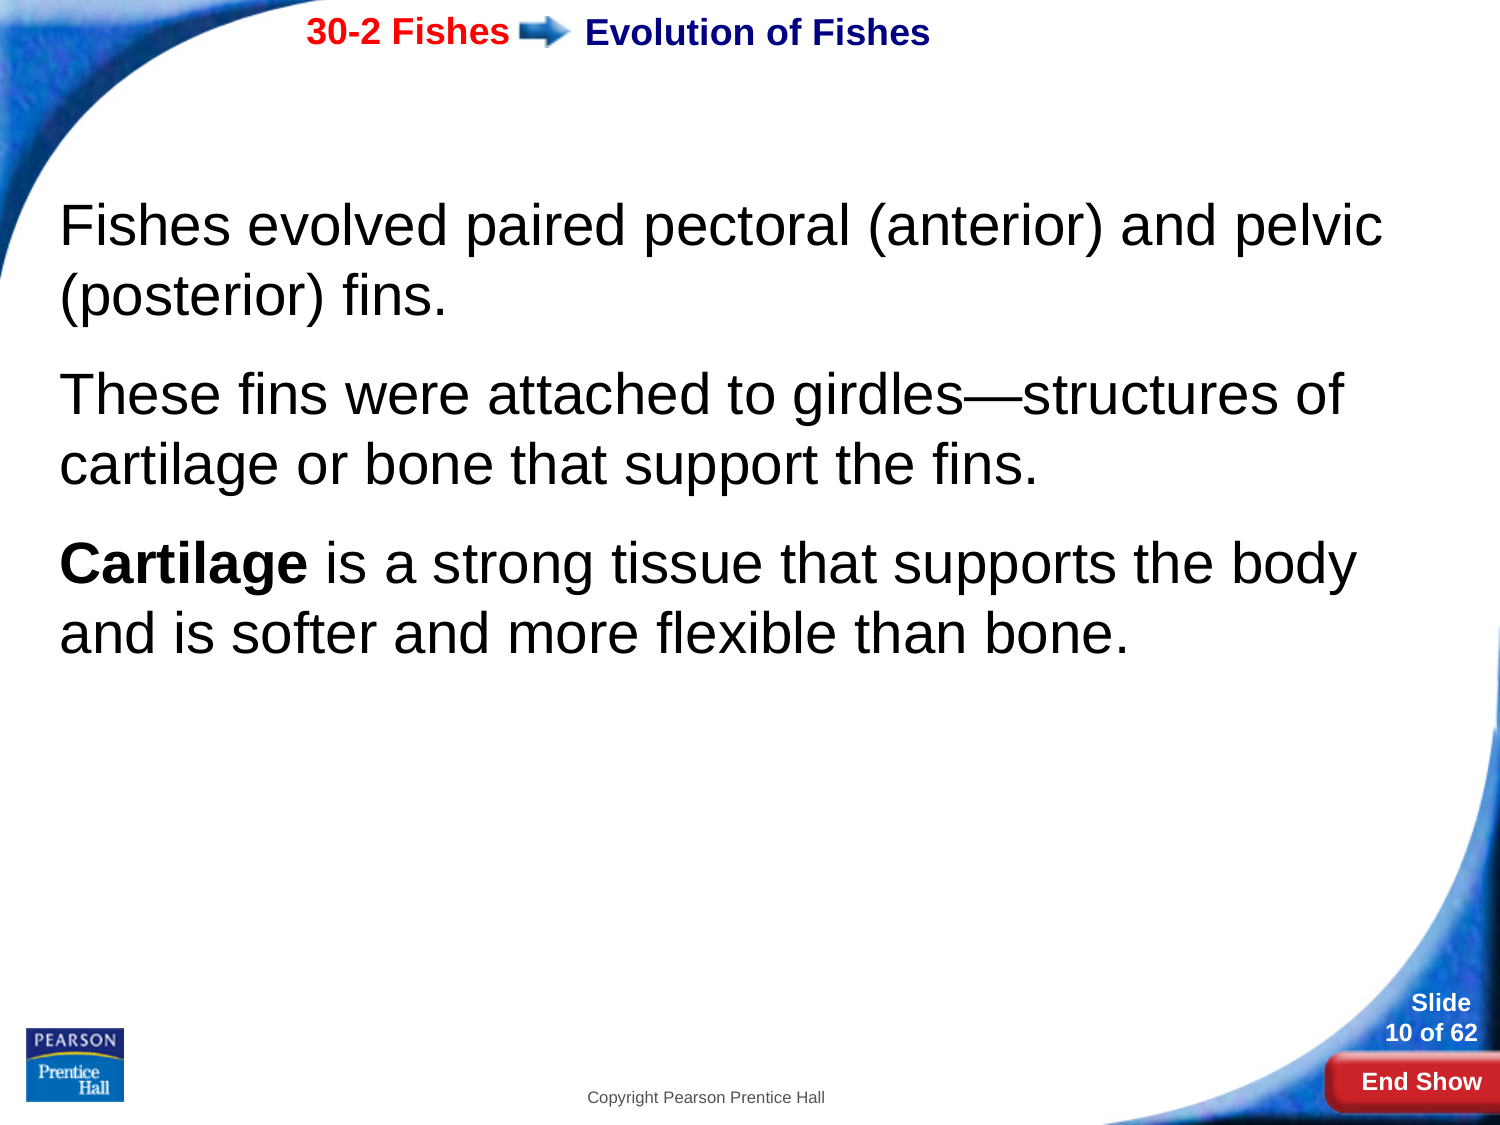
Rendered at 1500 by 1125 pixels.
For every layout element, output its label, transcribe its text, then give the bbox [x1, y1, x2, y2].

footer Copyright Pearson Prentice Hall [468, 1078, 945, 1105]
picture [0, 0, 1500, 1125]
title Evolution of Fishes [569, 0, 1239, 76]
list Fishes evolved paired pectoral (anterior) and pelvic (posterior) fins. These fins were attached to girdles—structures of cartilage or bone that support the fins. Cartilage is a strong tissue that supports the body and is softer and more flexible than bone. [44, 179, 1463, 976]
